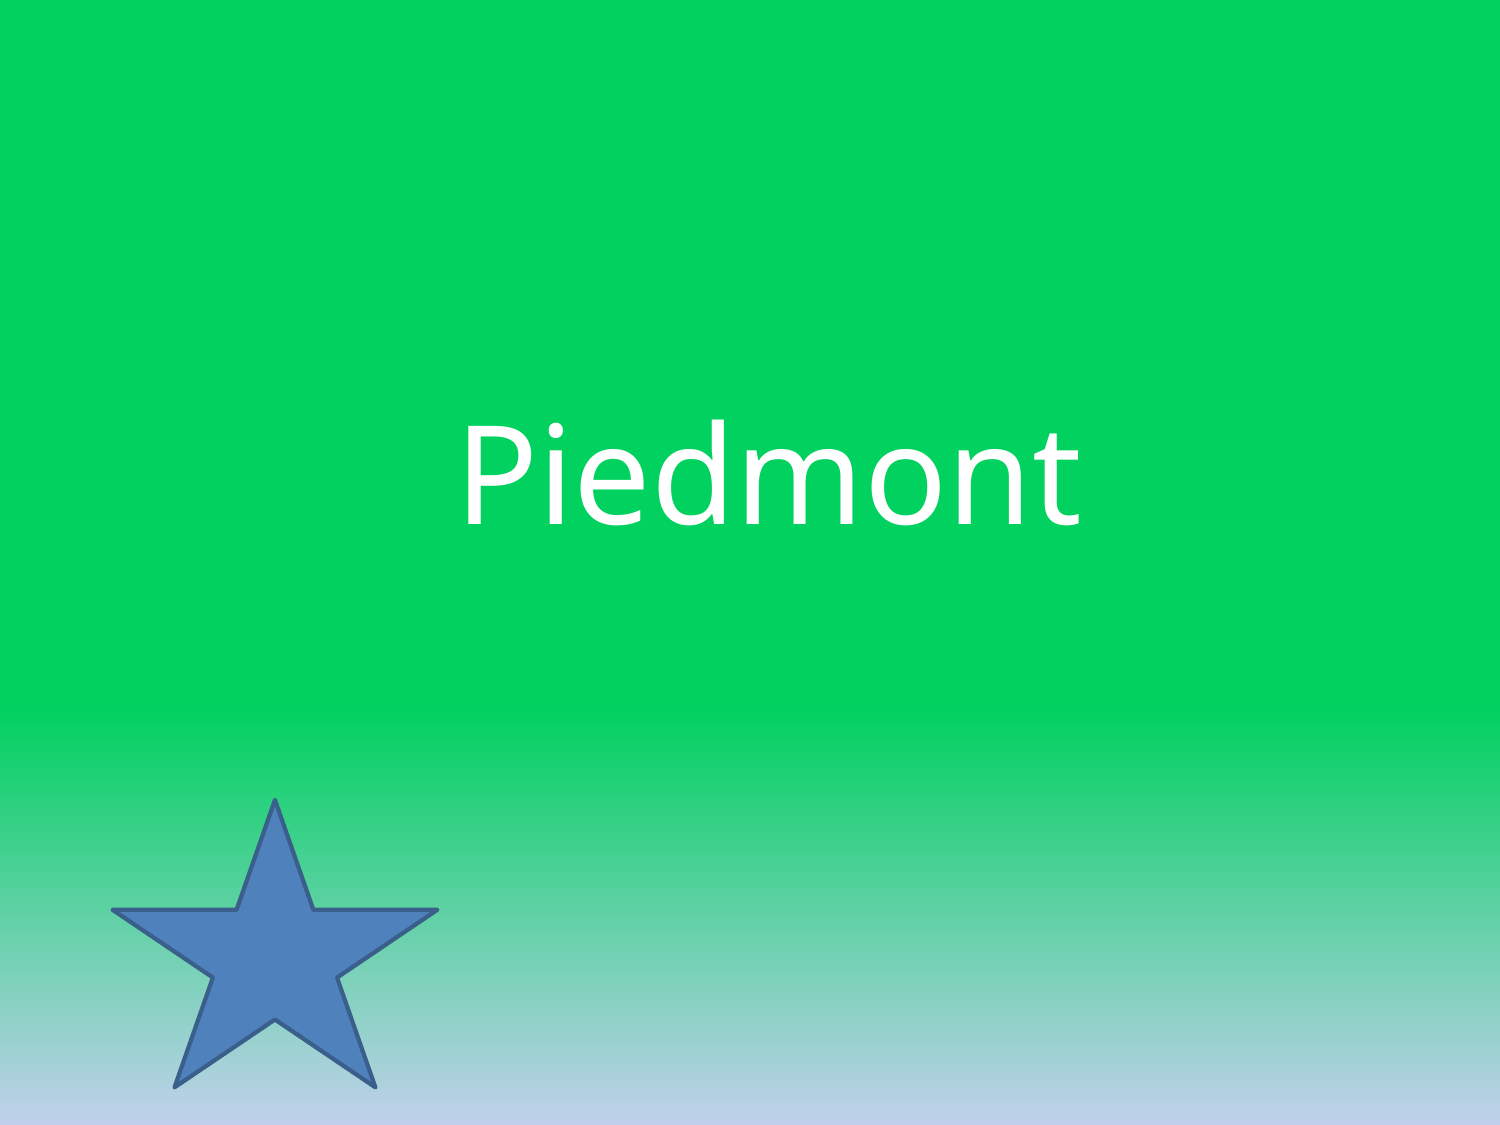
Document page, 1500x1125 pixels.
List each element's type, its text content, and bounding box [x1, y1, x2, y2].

text_box Piedmont [300, 379, 1238, 559]
text_box [110, 797, 440, 1090]
